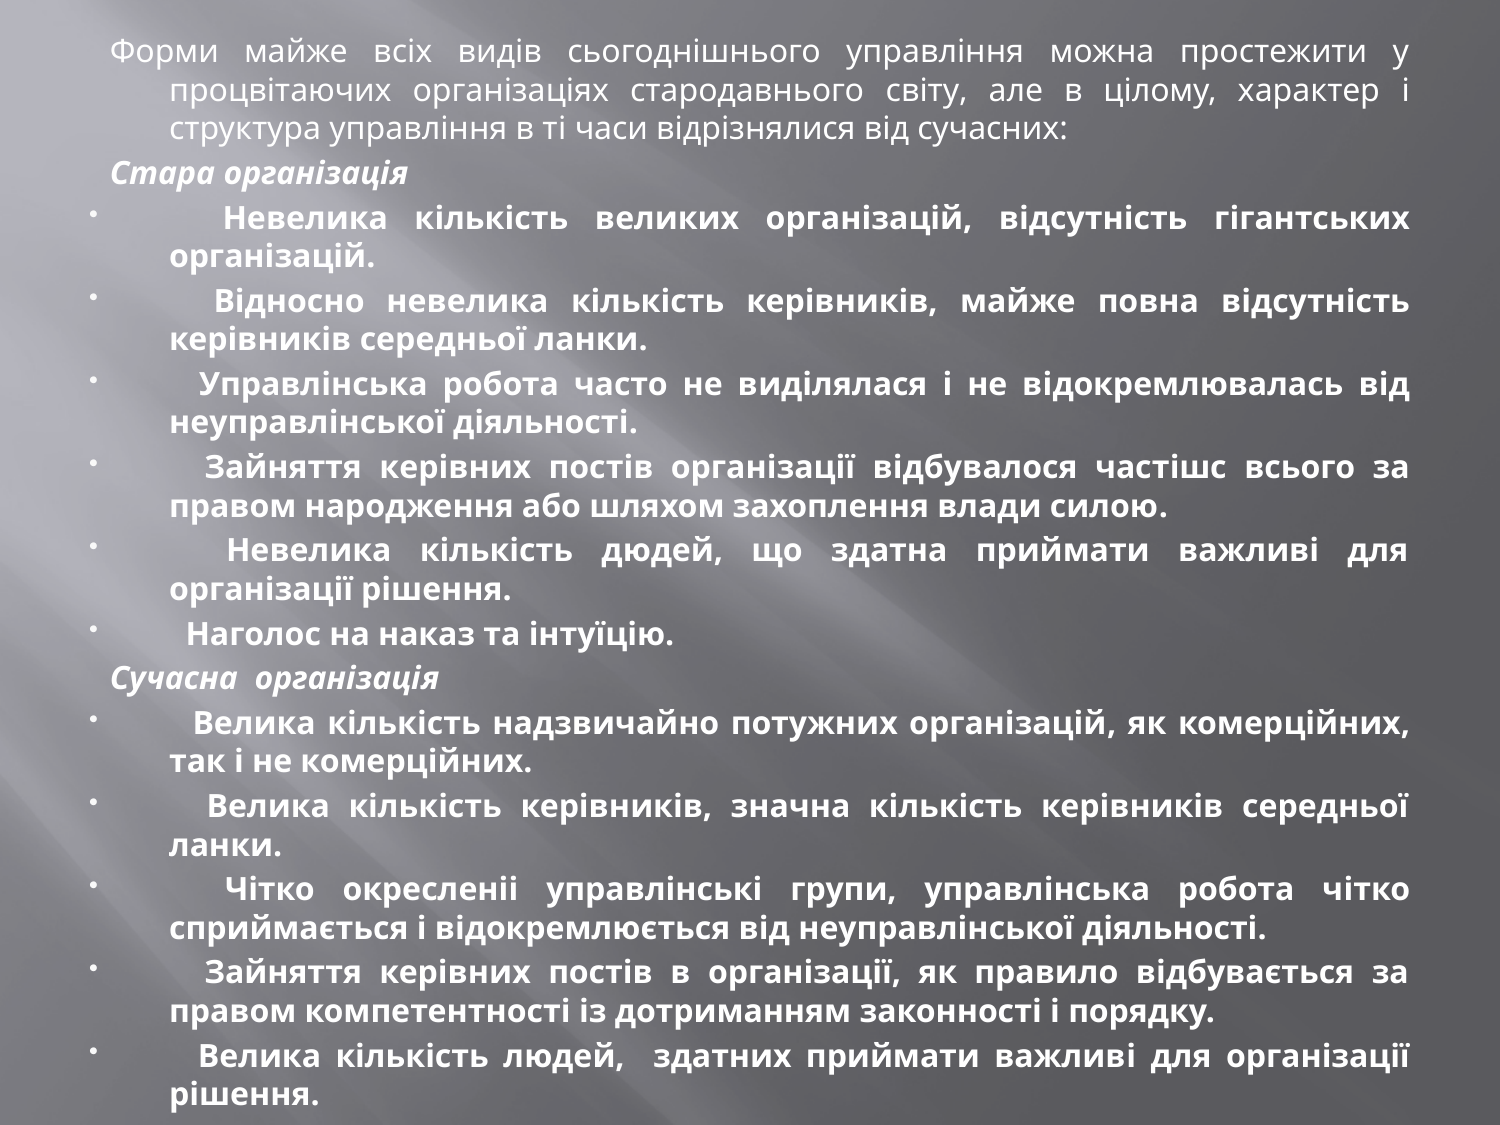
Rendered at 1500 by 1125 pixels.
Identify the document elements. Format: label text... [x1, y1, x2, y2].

list Форми майже вcix видів сьогоднішнього управління можна простежити у процвітаючих організаціях стародавнього cвітy, але в цілому, характер i структура управління в тi часи відрізнялися від сучасних: Стара організація Невелика кількість великих організацій, відсутність гігантських організацій. Bідноснo невелика кількість керівників, майже повна відсутність керівників середньої ланки. Управлінська робота часто не виділялася i не відокремлювалась від неуправлінської діяльності. Зайняття керівних постів організації відбувалося частішс всього за правом народження або шляхом захоплення влади силою. Невелика кількість дюдей, що здатна приймати важливі для opганізацiї рішення. Haголоc на наказ та інтуїцію. Сучасна організація Велика кількість надзвичайно потужних організацій, як комерційних, так i не комерційних. Велика кількість керівників, значна кількість керівників середньої ланки. Чітко окресленіi управлінські групи, управлінська робота чітко сприймається i відокремлюється від неуправлінської діяльності. Зайняття керівниx постів в організації, як правило відбувається за правом компетентності iз дотриманням зaконнocтi i порядку. Велика кількість людей, здатних приймати важливі для організації рішення. Наголос на колективну роботу i раціональність. [74, 23, 1426, 1125]
